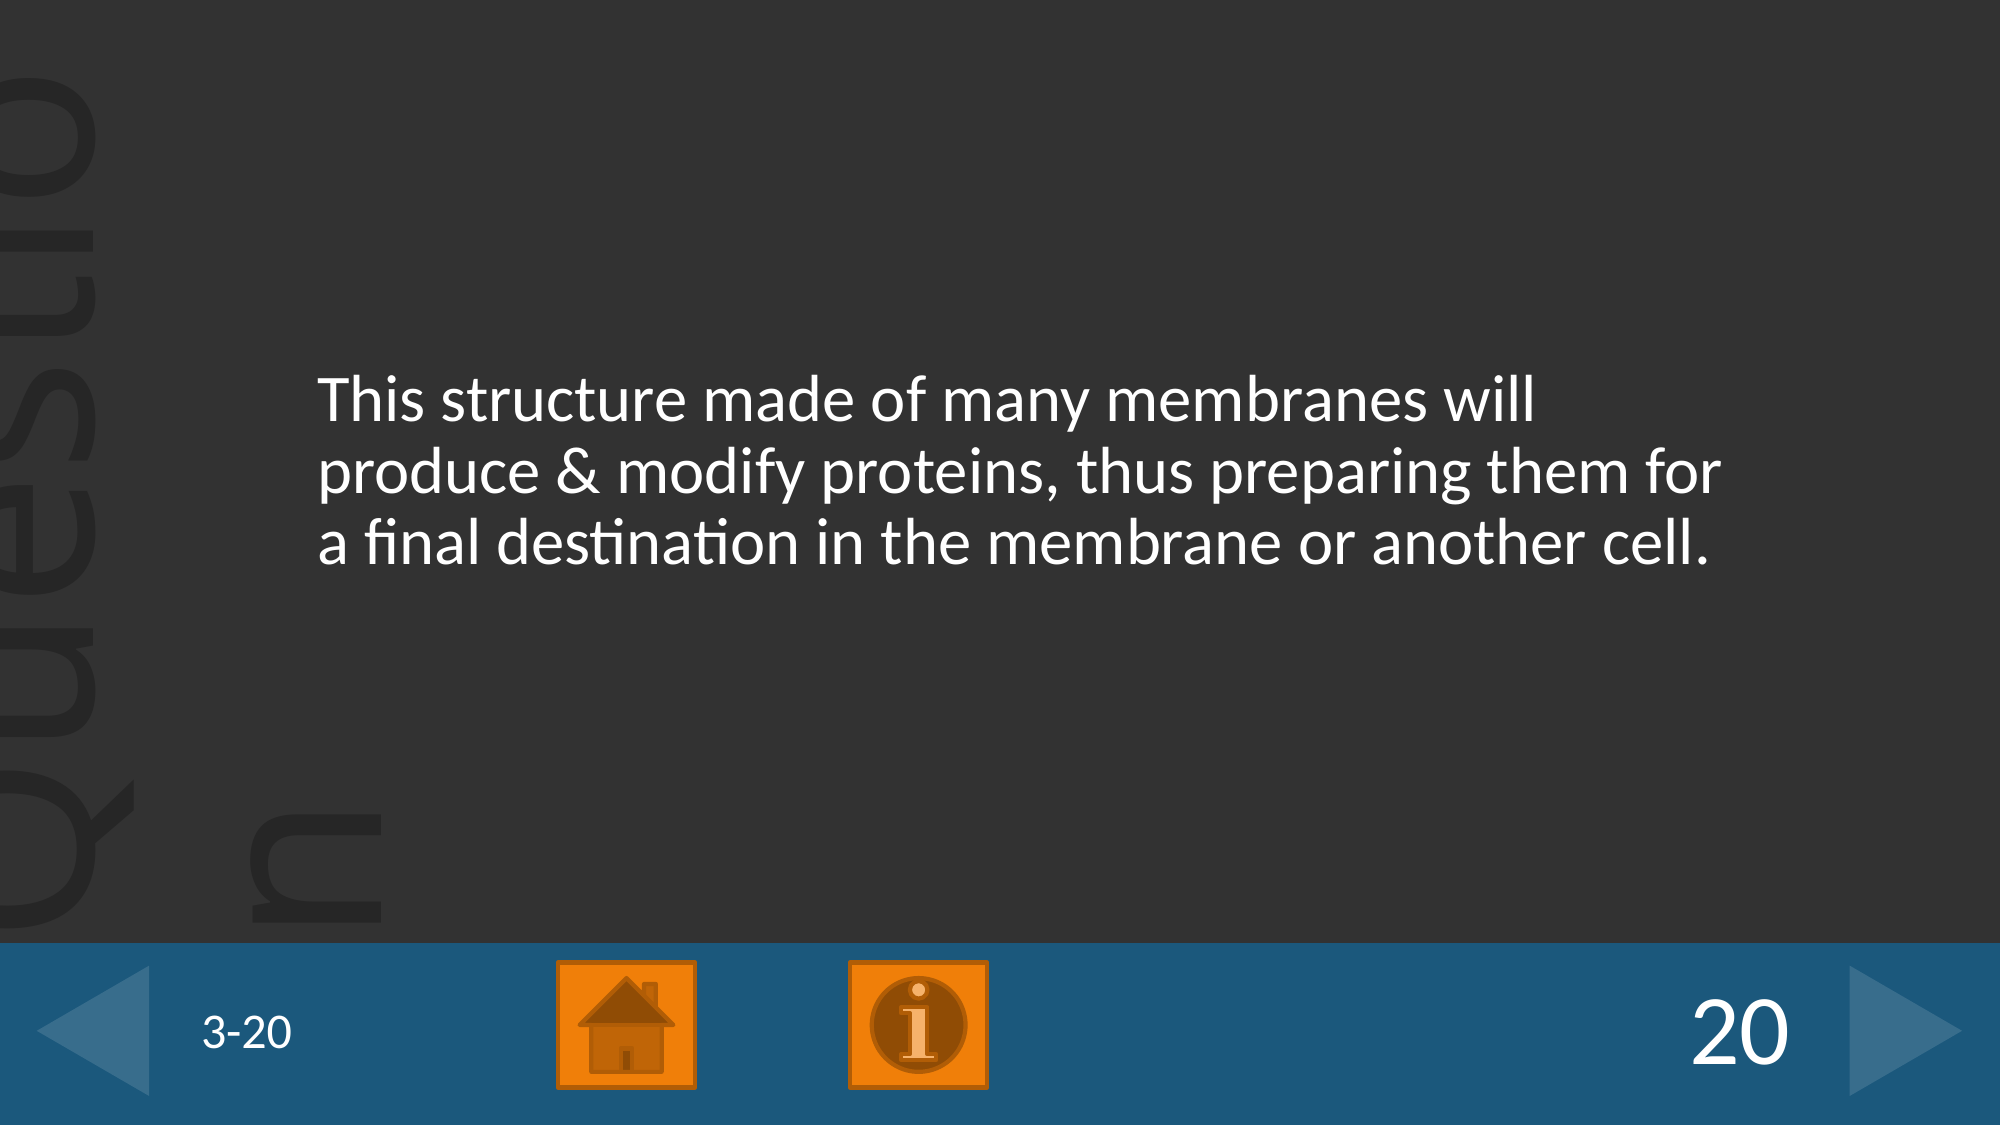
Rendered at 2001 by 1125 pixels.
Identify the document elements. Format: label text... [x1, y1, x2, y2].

text_box [556, 960, 697, 1090]
list This structure made of many membranes will produce & modify proteins, thus preparing them for a final destination in the membrane or another cell. [302, 307, 1760, 636]
title 3-20 [185, 967, 1494, 1097]
list 20 [1494, 967, 1806, 1097]
text_box [848, 960, 989, 1090]
